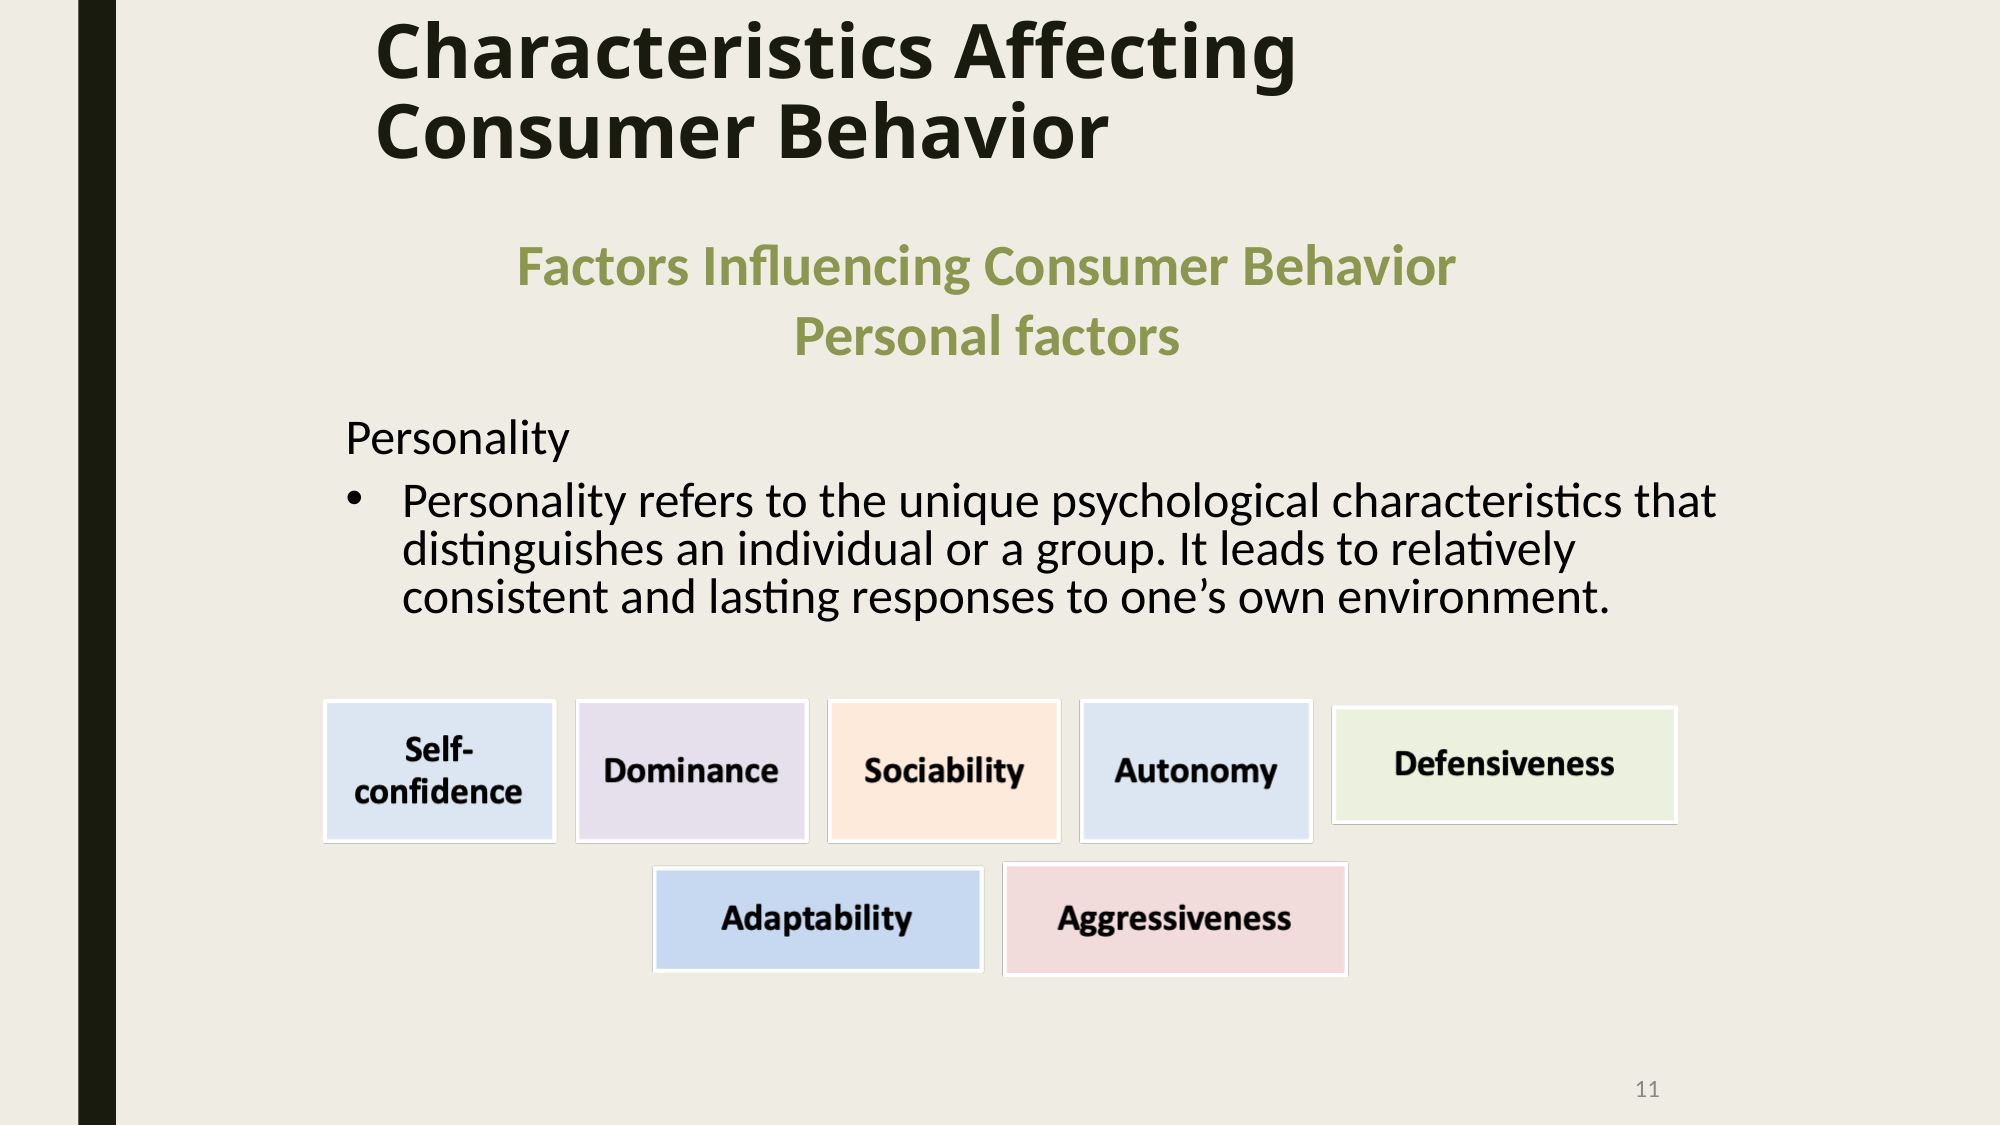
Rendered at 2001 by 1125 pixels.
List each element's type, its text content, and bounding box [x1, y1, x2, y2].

text_box Factors Influencing Consumer Behavior Personal factors [399, 219, 1575, 283]
title Characteristics Affecting Consumer Behavior [359, 7, 1638, 248]
picture [299, 699, 1698, 977]
slide_number 11 [1325, 1057, 1675, 1118]
text_box Personality Personality refers to the unique psychological characteristics that distinguishes an individual or a group. It leads to relatively consistent and lasting responses to one’s own environment. [255, 408, 1756, 631]
text_box [391, 228, 1567, 291]
